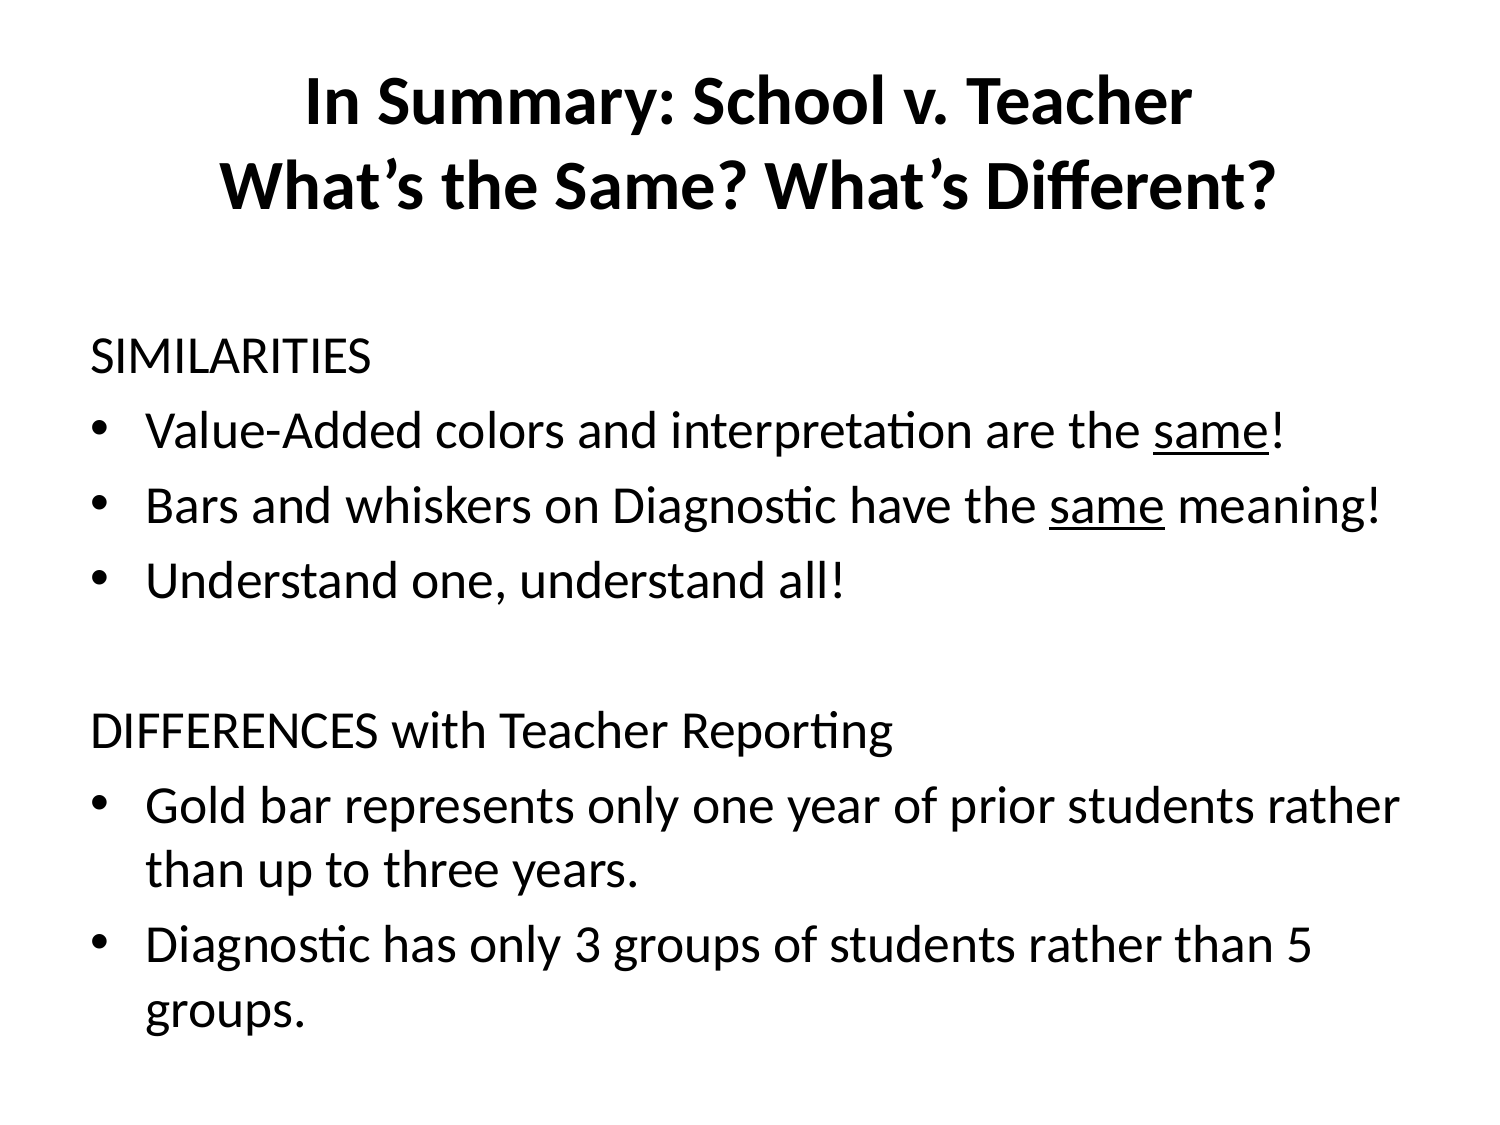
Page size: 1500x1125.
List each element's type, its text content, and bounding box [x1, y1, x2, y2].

list SIMILARITIES Value-Added colors and interpretation are the same! Bars and whiskers on Diagnostic have the same meaning! Understand one, understand all! DIFFERENCES with Teacher Reporting Gold bar represents only one year of prior students rather than up to three years. Diagnostic has only 3 groups of students rather than 5 groups. [75, 312, 1425, 1055]
title In Summary: School v. Teacher What’s the Same? What’s Different? [75, 45, 1425, 233]
